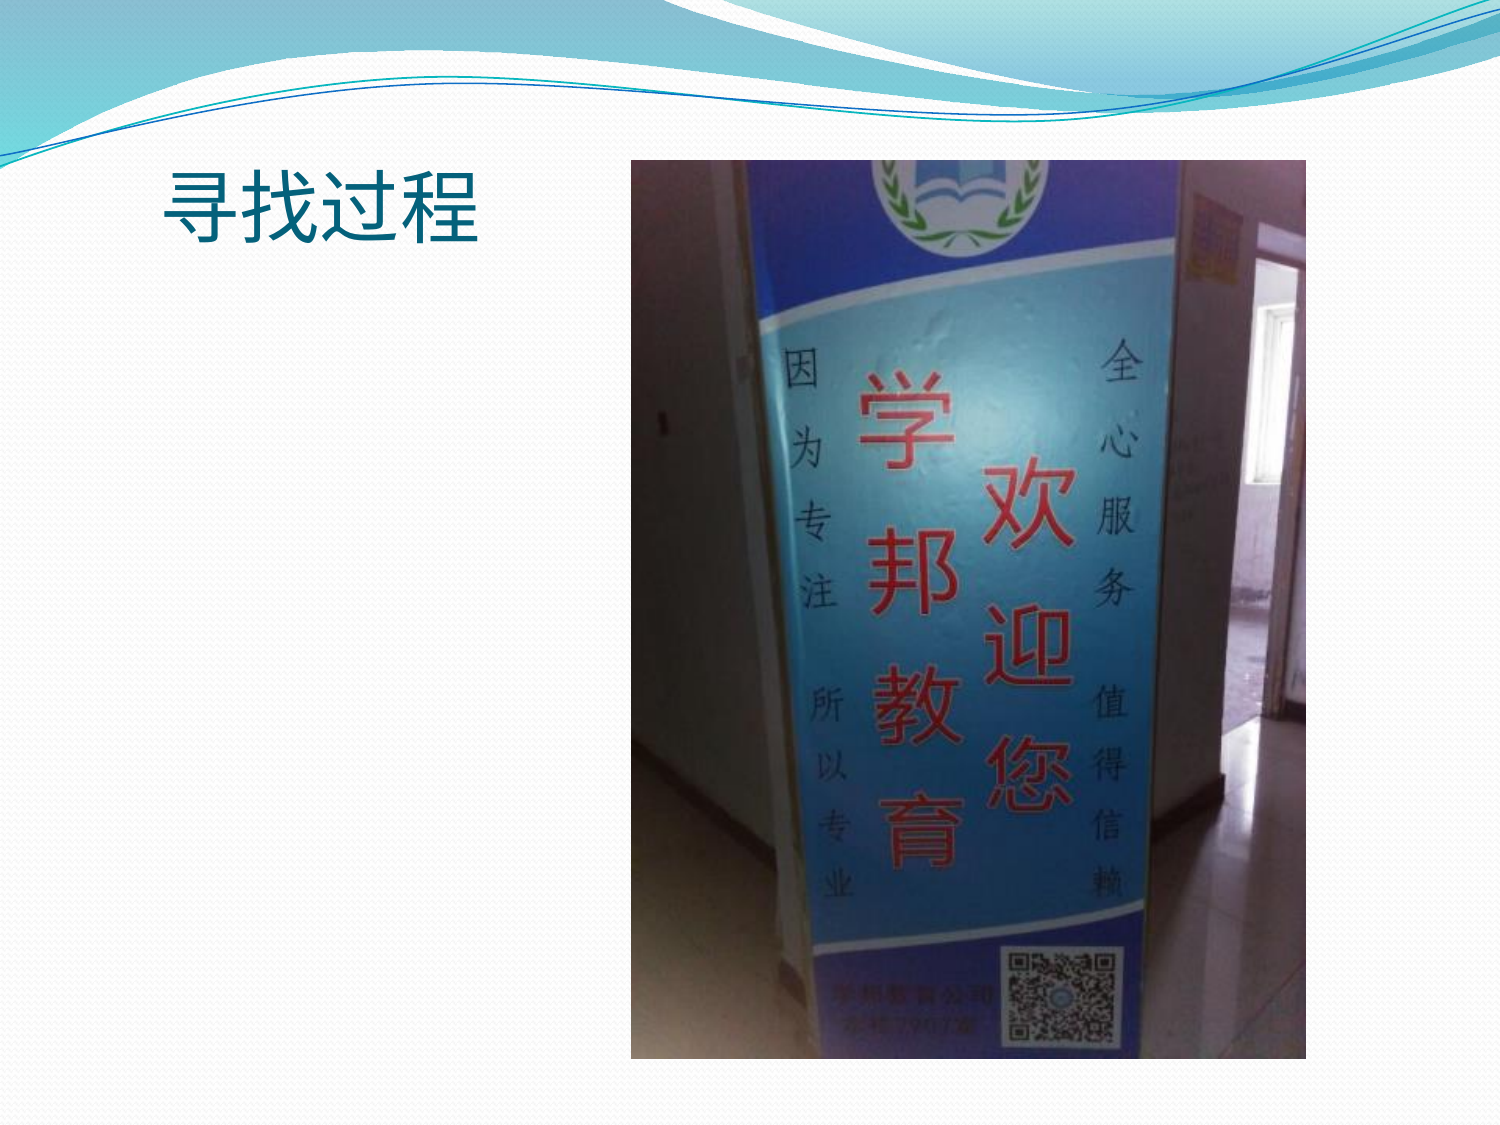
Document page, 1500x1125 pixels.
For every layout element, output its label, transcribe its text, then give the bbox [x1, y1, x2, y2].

title 寻找过程 [159, 149, 1164, 254]
picture [631, 160, 1306, 1059]
